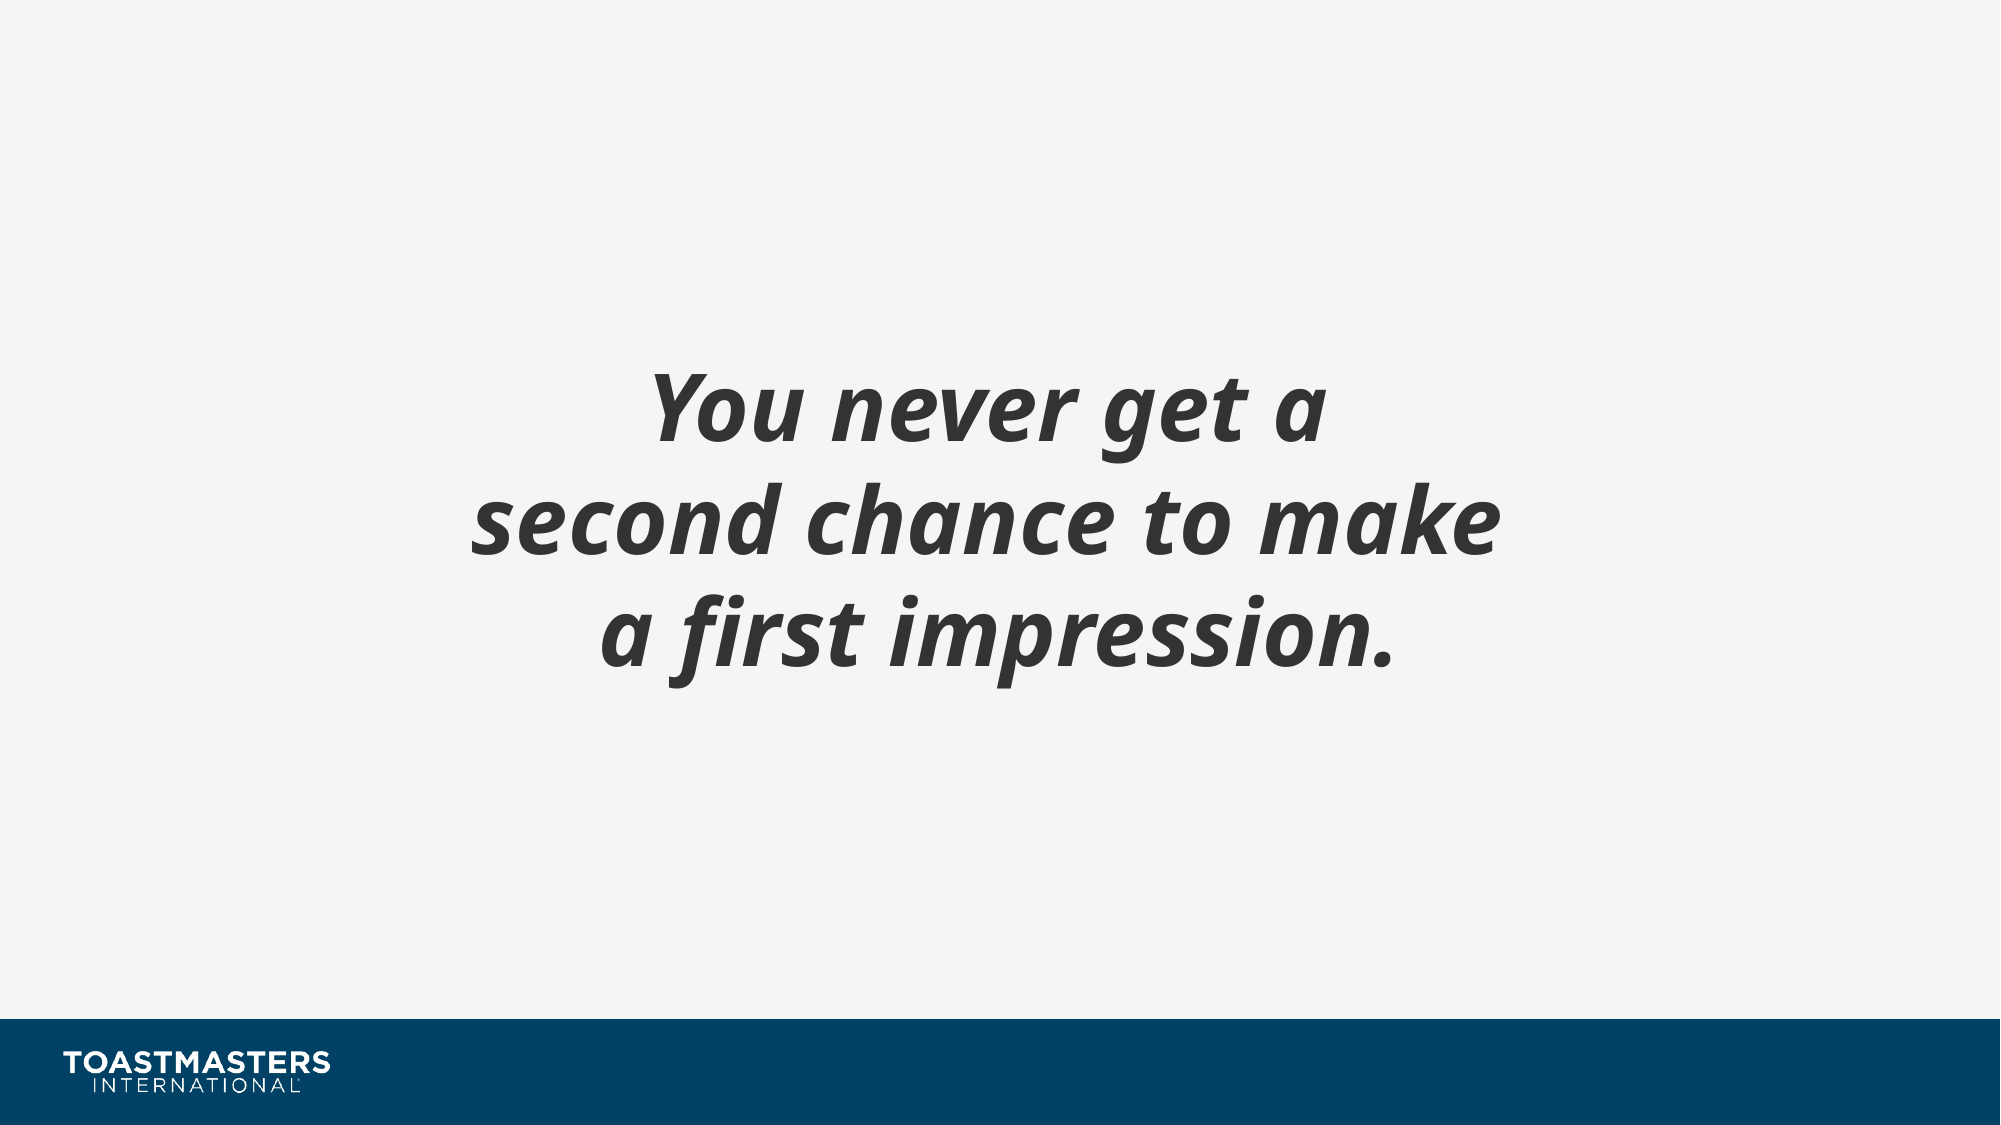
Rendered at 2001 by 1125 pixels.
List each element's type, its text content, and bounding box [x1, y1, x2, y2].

text_box You never get a second chance to make a first impression. [206, 340, 1794, 739]
picture [51, 1036, 343, 1103]
